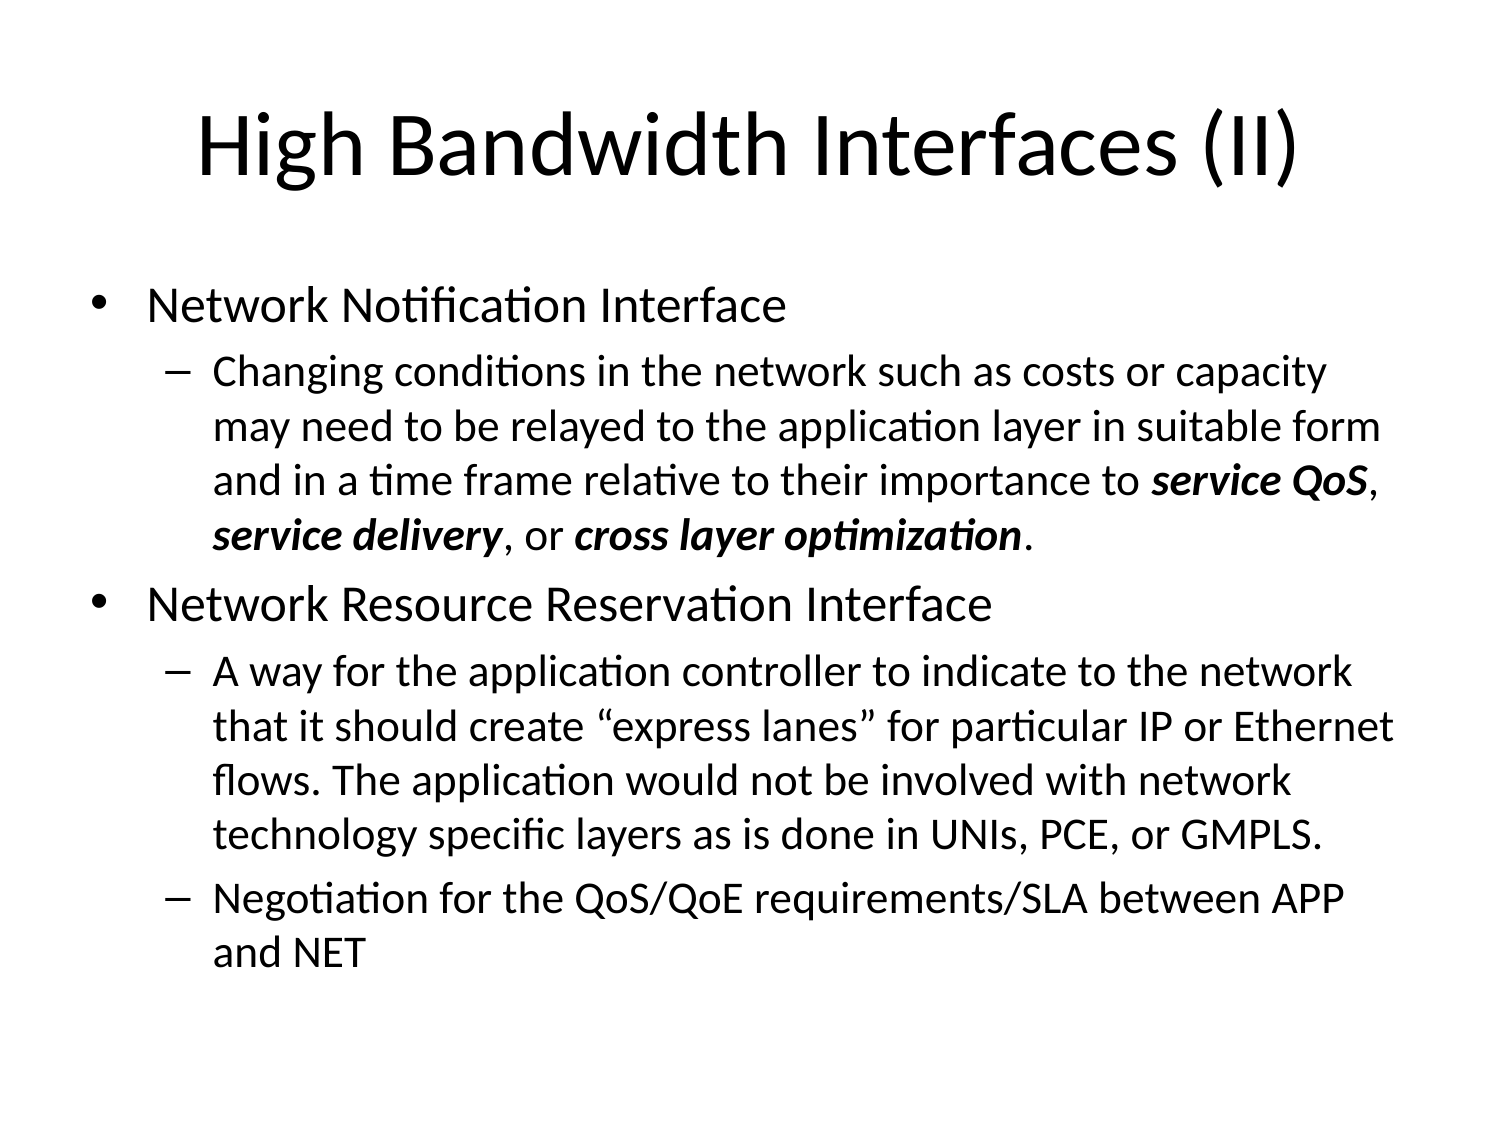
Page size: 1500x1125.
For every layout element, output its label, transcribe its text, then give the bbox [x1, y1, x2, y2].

title High Bandwidth Interfaces (II) [75, 45, 1425, 233]
list Network Notification Interface Changing conditions in the network such as costs or capacity may need to be relayed to the application layer in suitable form and in a time frame relative to their importance to service QoS, service delivery, or cross layer optimization. Network Resource Reservation Interface A way for the application controller to indicate to the network that it should create “express lanes” for particular IP or Ethernet flows. The application would not be involved with network technology specific layers as is done in UNIs, PCE, or GMPLS. Negotiation for the QoS/QoE requirements/SLA between APP and NET [75, 262, 1425, 1005]
